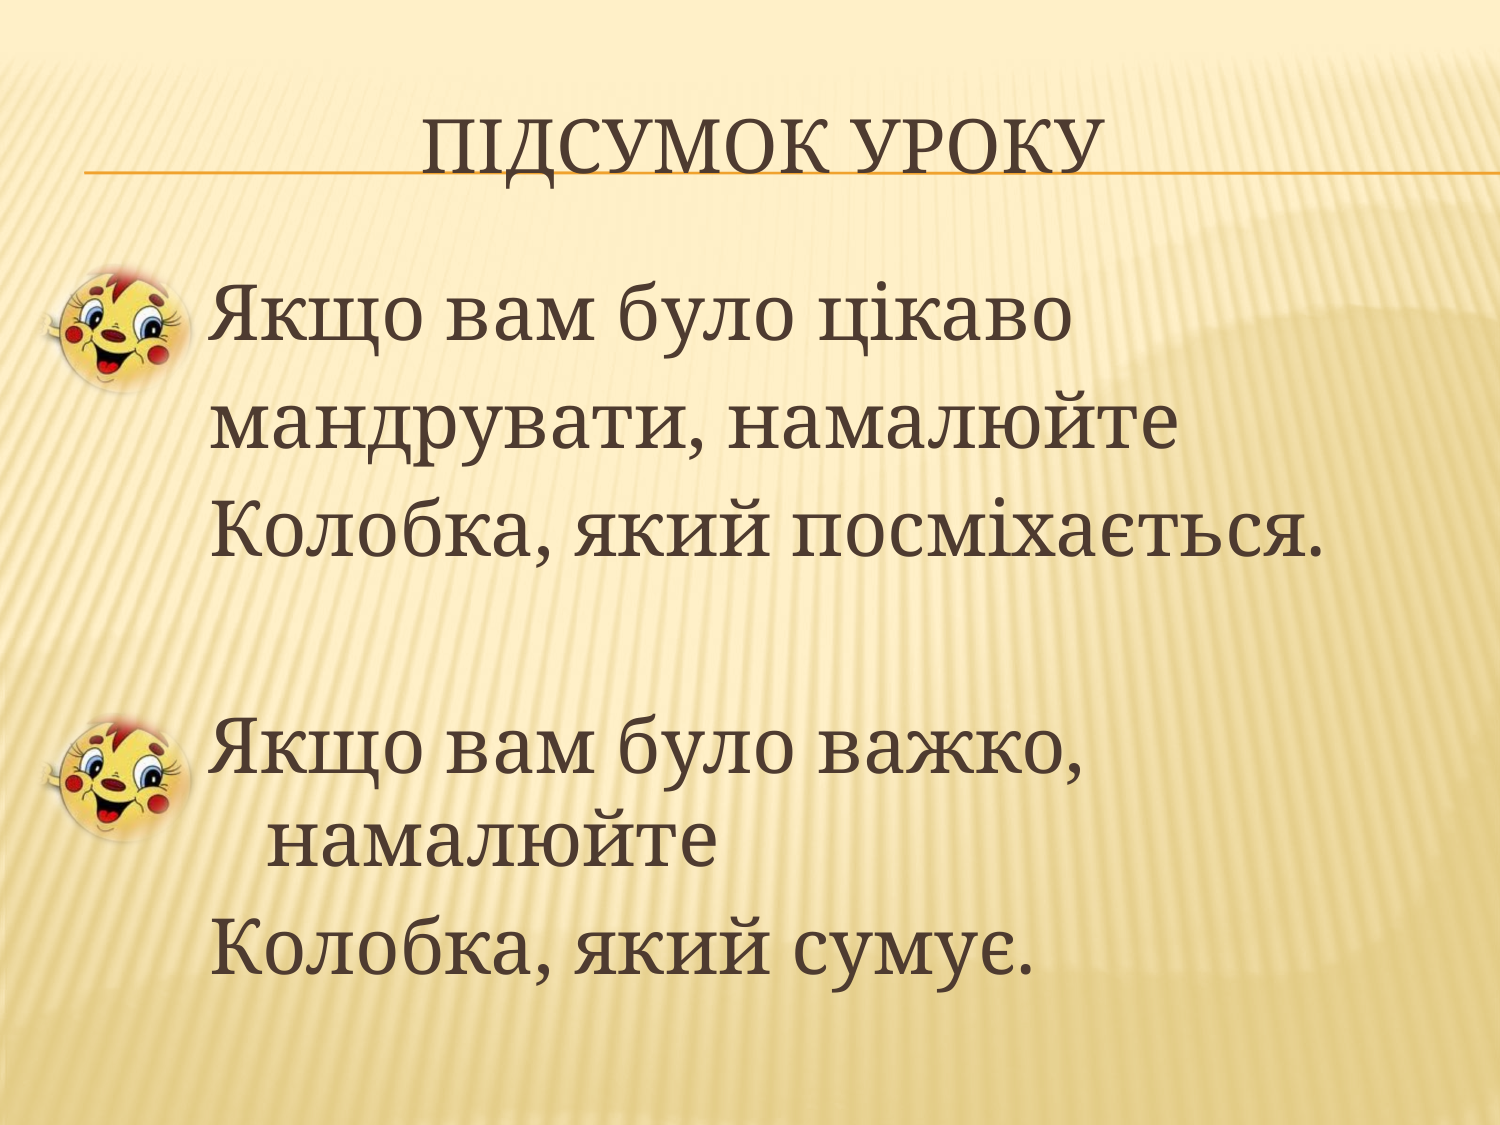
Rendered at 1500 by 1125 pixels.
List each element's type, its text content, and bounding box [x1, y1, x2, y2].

picture [29, 703, 207, 854]
picture [29, 254, 207, 406]
list Якщо вам було цікаво мандрувати, намалюйте Колобка, який посміхається. Якщо вам було важко, намалюйте Колобка, який сумує. [194, 255, 1465, 998]
title Підсумок уроку [50, 75, 1475, 213]
